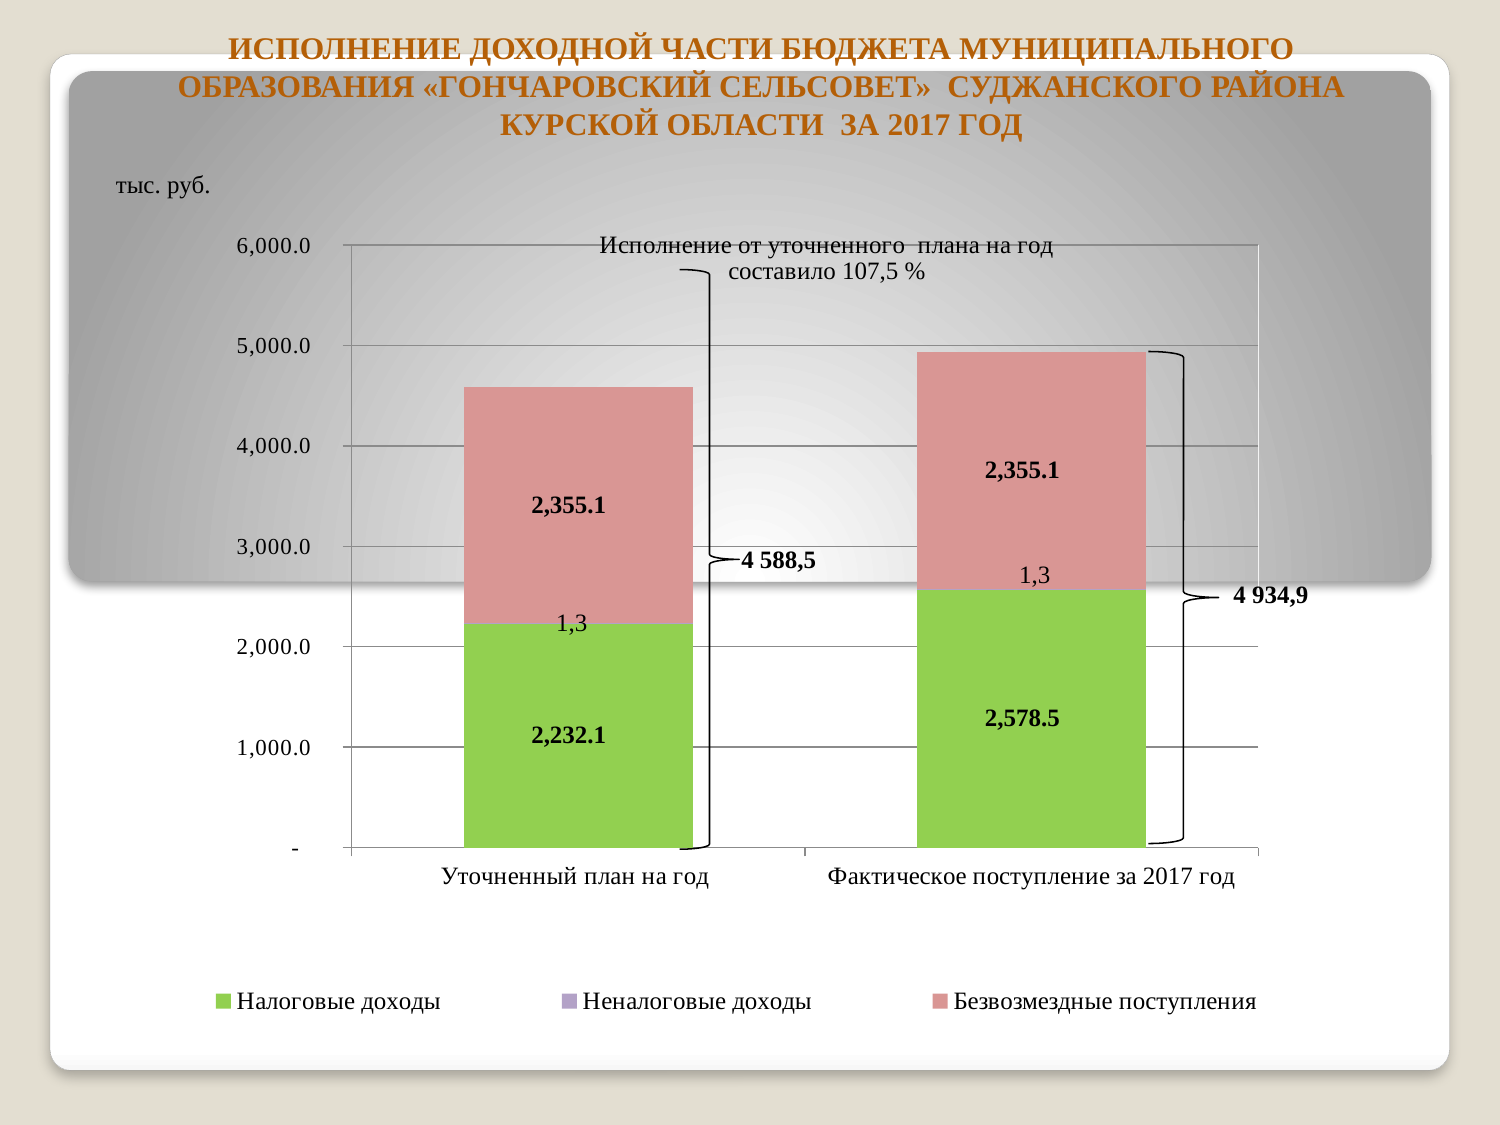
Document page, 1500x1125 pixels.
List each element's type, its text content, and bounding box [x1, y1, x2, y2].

chart [81, 210, 1395, 1055]
title Исполнение доходной части бюджета муниципального образования «Гончаровский сельсовет» суджанского района курской области за 2017 год [123, 19, 1399, 149]
text_box тыс. руб. [101, 160, 226, 206]
